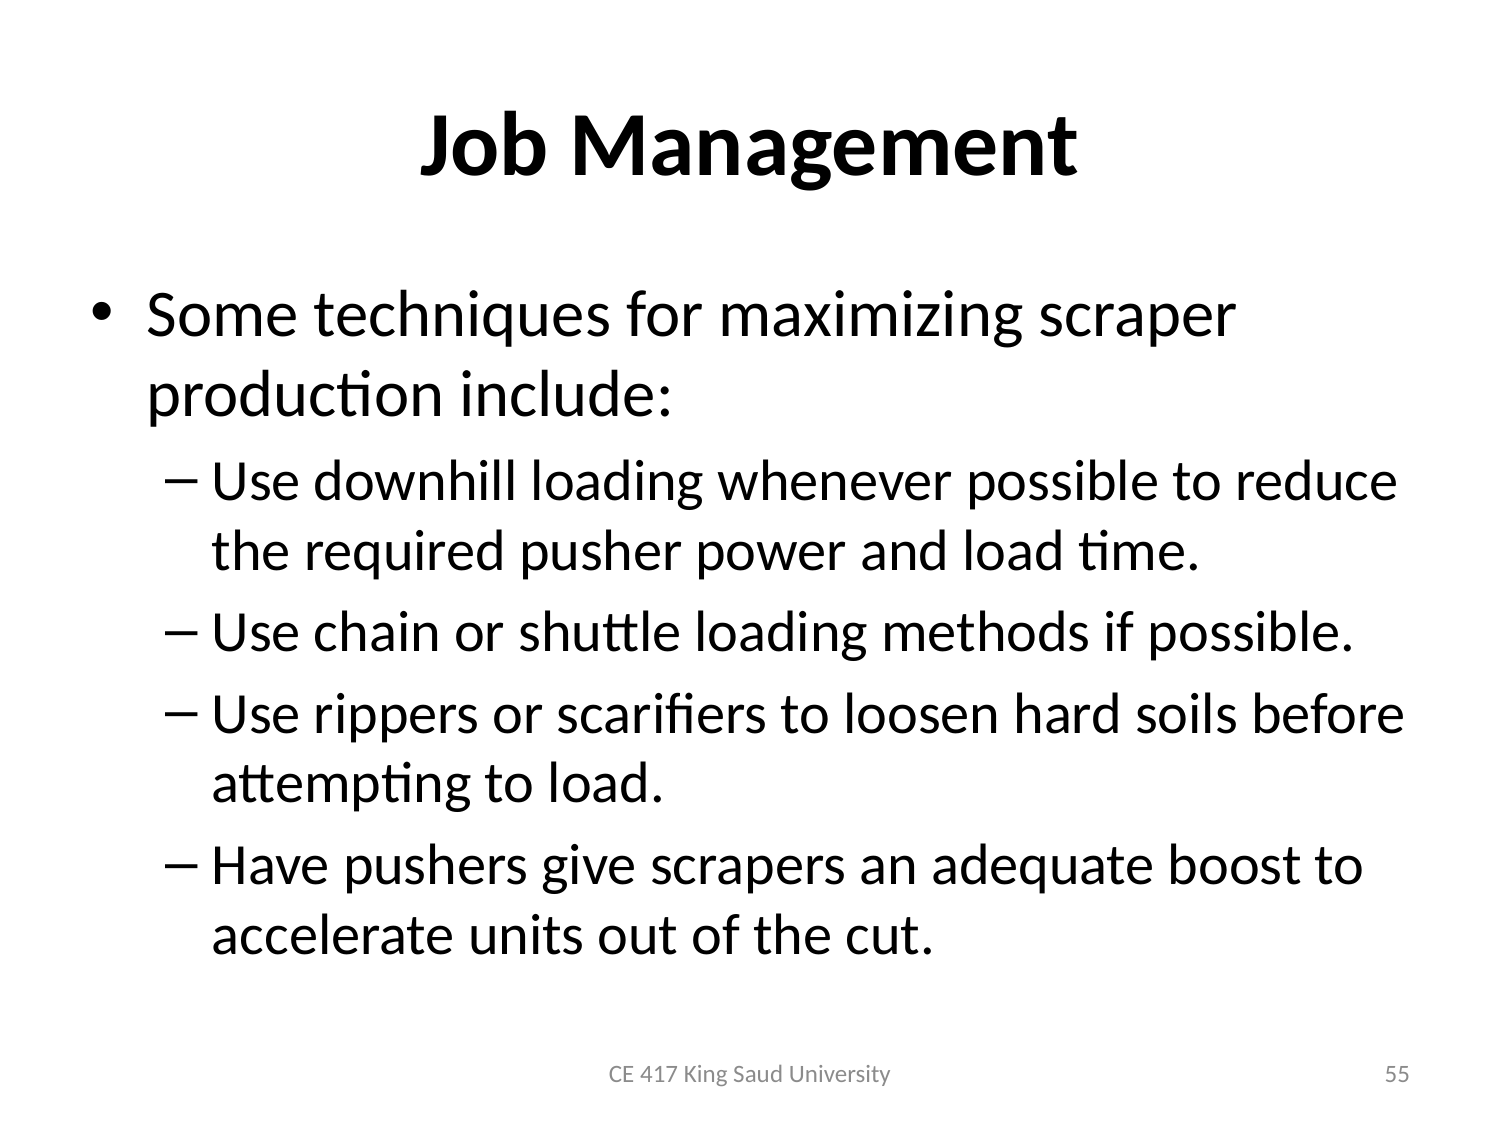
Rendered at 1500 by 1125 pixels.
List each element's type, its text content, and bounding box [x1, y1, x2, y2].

title Job Management [75, 45, 1425, 233]
footer CE 417 King Saud University [512, 1042, 988, 1103]
list Some techniques for maximizing scraper production include: Use downhill loading whenever possible to reduce the required pusher power and load time. Use chain or shuttle loading methods if possible. Use rippers or scarifiers to loosen hard soils before attempting to load. Have pushers give scrapers an adequate boost to accelerate units out of the cut. [75, 262, 1425, 1005]
slide_number 55 [1074, 1042, 1425, 1103]
